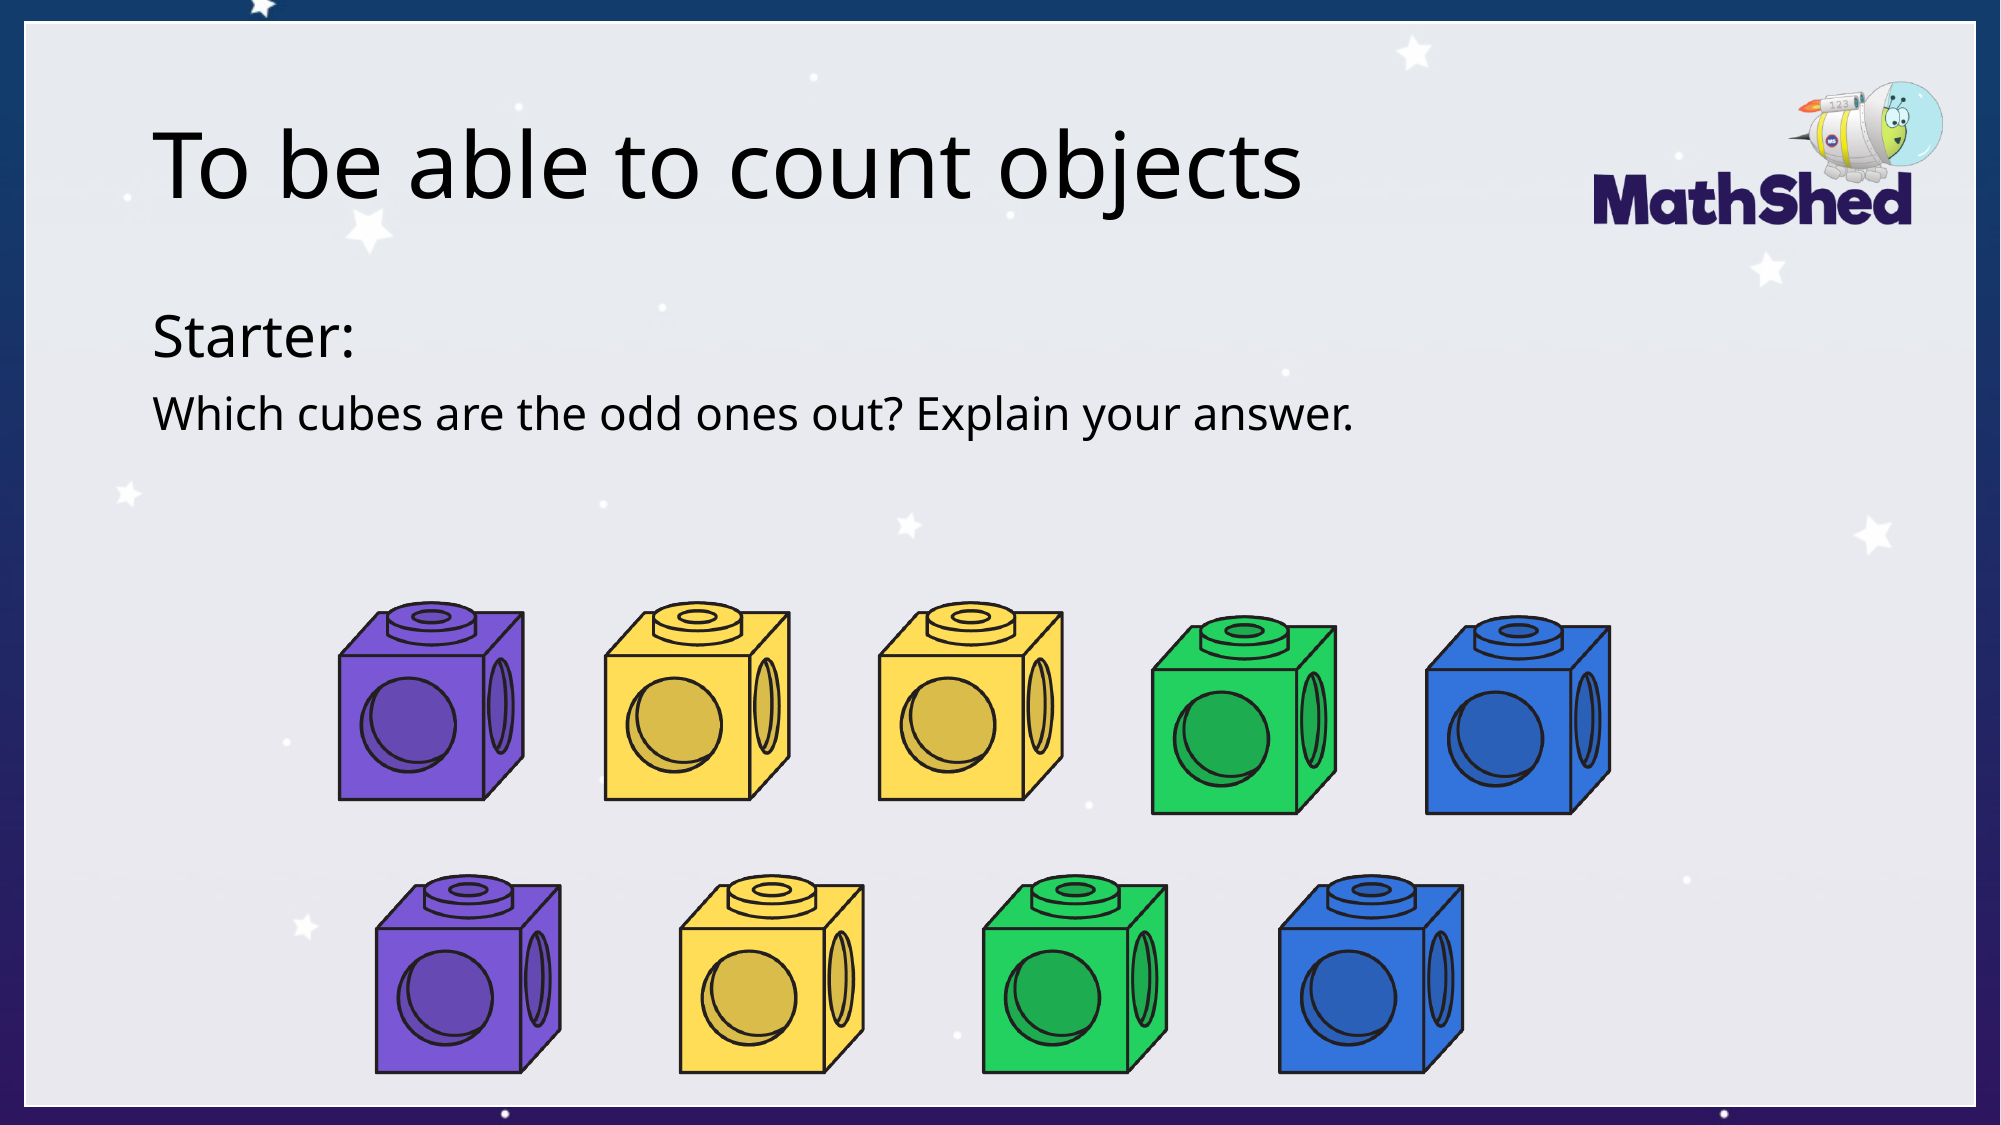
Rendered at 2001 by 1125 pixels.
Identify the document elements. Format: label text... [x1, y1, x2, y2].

picture [0, 0, 2001, 1125]
title To be able to count objects [137, 59, 1578, 278]
list Starter: Which cubes are the odd ones out? Explain your answer. [137, 299, 1863, 1014]
